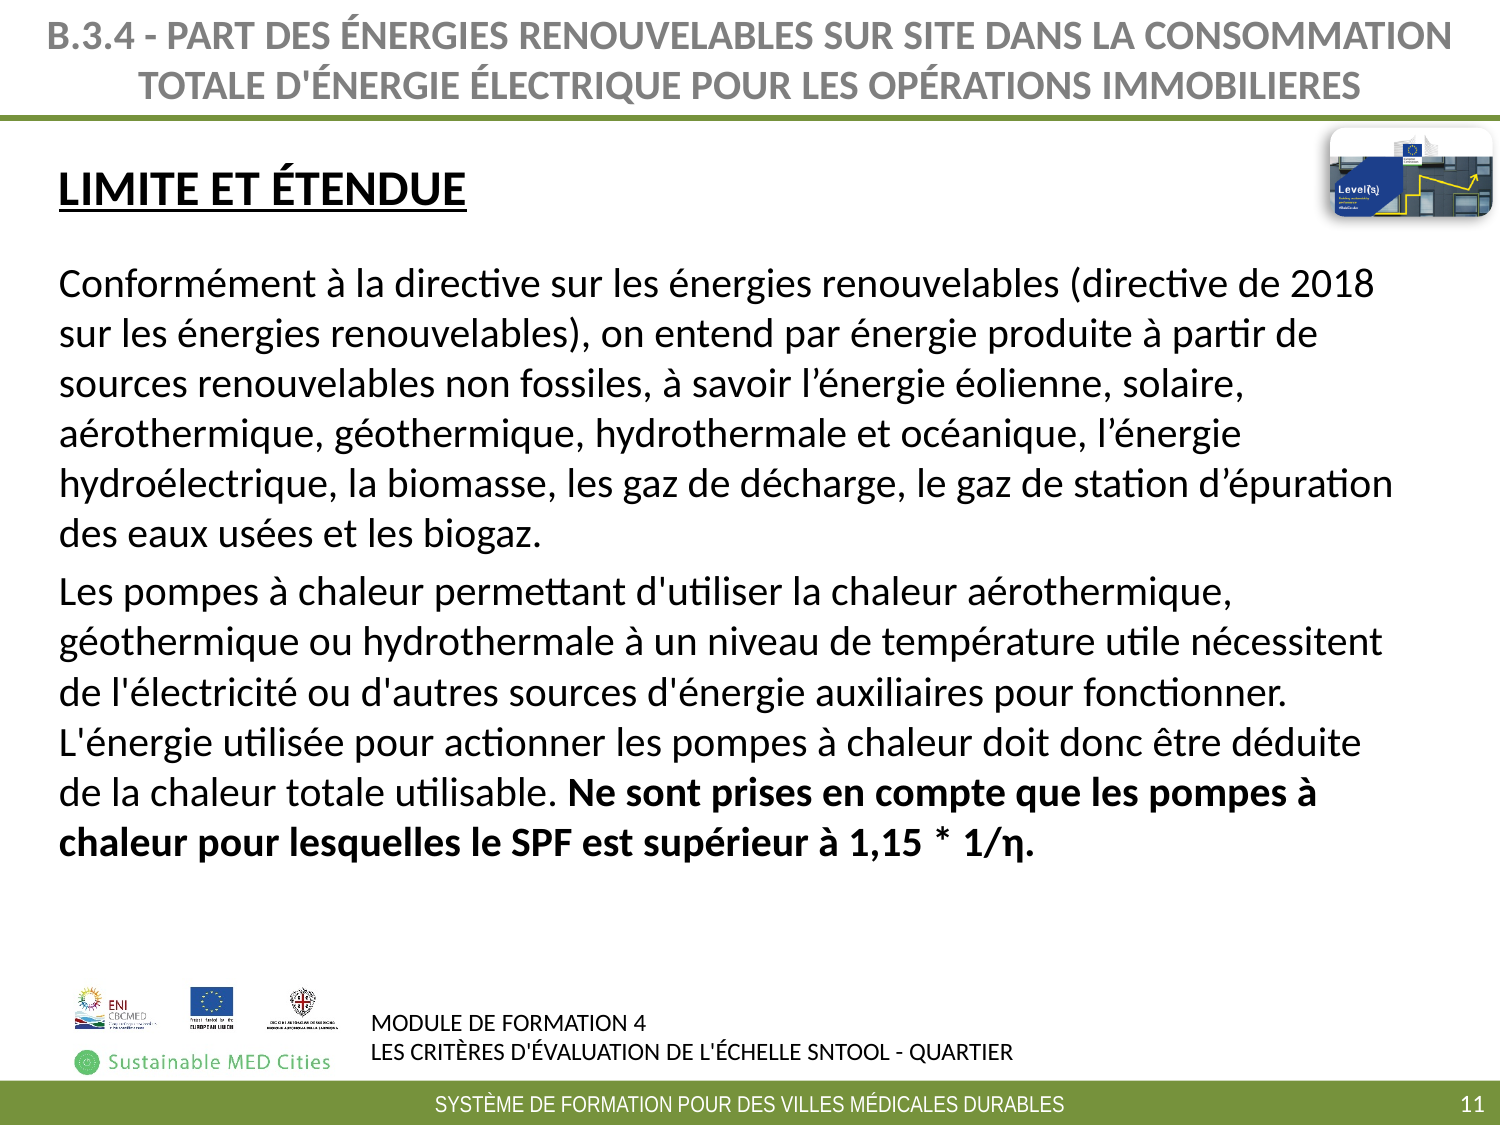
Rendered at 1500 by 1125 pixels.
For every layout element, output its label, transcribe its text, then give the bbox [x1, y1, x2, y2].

title B.3.4 - PART DES ÉNERGIES RENOUVELABLES SUR SITE DANS LA CONSOMMATION TOTALE D'ÉNERGIE ÉLECTRIQUE POUR LES OPÉRATIONS IMMOBILIERES [0, 0, 1500, 117]
slide_number ‹#› [1149, 1079, 1500, 1125]
picture [62, 980, 356, 1080]
text_box Conformément à la directive sur les énergies renouvelables (directive de 2018 sur les énergies renouvelables), on entend par énergie produite à partir de sources renouvelables non fossiles, à savoir l’énergie éolienne, solaire, aérothermique, géothermique, hydrothermale et océanique, l’énergie hydroélectrique, la biomasse, les gaz de décharge, le gaz de station d’épuration des eaux usées et les biogaz. Les pompes à chaleur permettant d'utiliser la chaleur aérothermique, géothermique ou hydrothermale à un niveau de température utile nécessitent de l'électricité ou d'autres sources d'énergie auxiliaires pour fonctionner. L'énergie utilisée pour actionner les pompes à chaleur doit donc être déduite de la chaleur totale utilisable. Ne sont prises en compte que les pompes à chaleur pour lesquelles le SPF est supérieur à 1,15 * 1/η. [43, 248, 1411, 980]
text_box LIMITE ET ÉTENDUE [43, 147, 1331, 235]
picture [1329, 127, 1493, 217]
